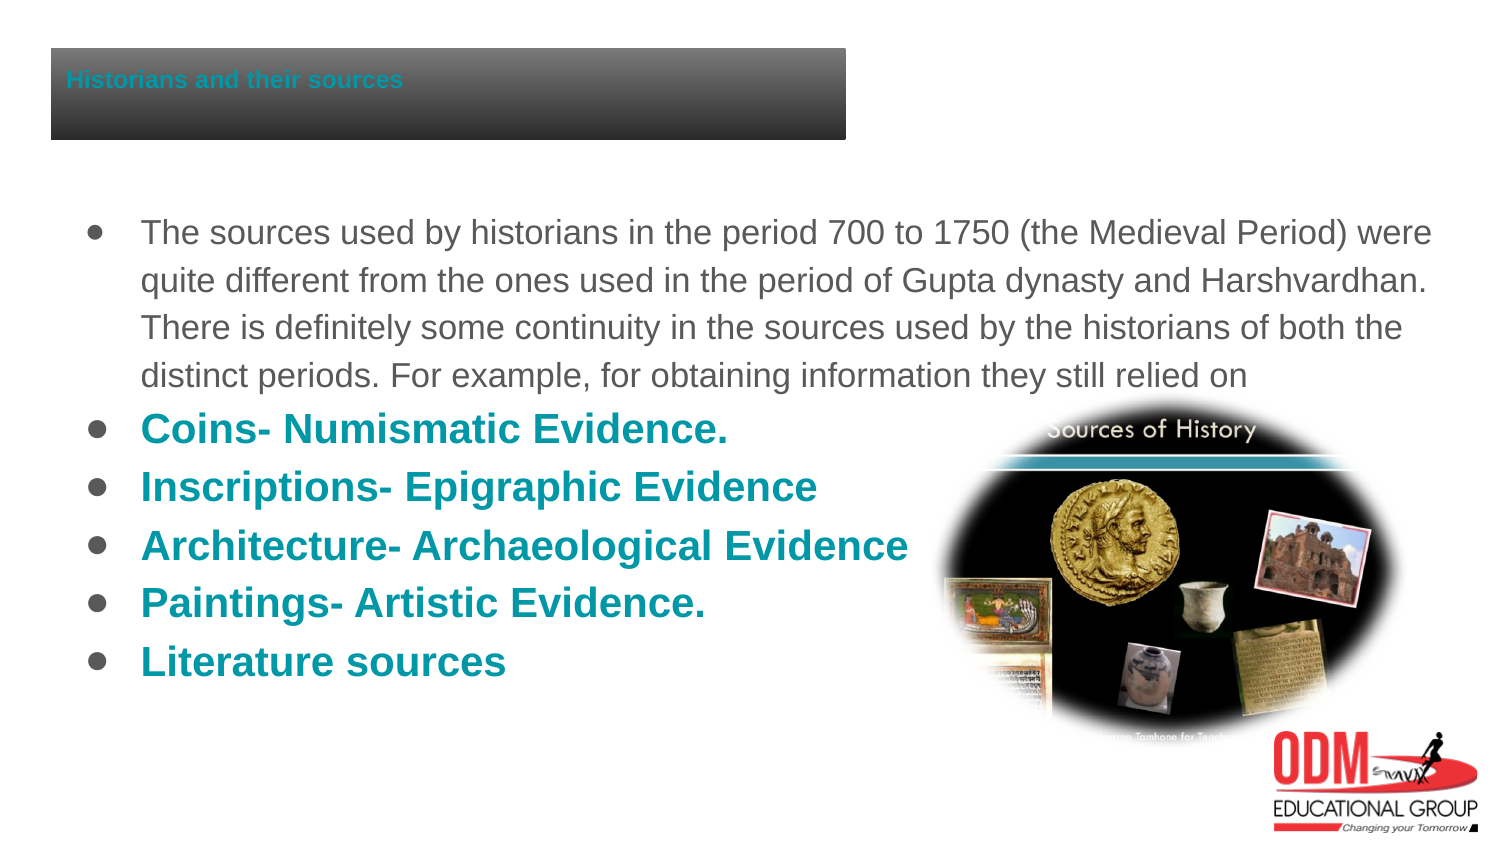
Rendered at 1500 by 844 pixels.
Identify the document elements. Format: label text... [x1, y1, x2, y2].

picture [928, 389, 1478, 833]
title Historians and their sources [51, 48, 846, 140]
list The sources used by historians in the period 700 to 1750 (the Medieval Period) were quite different from the ones used in the period of Gupta dynasty and Harshvardhan. There is definitely some continuity in the sources used by the historians of both the distinct periods. For example, for obtaining information they still relied on Coins- Numismatic Evidence. Inscriptions- Epigraphic Evidence Architecture- Archaeological Evidence Paintings- Artistic Evidence. Literature sources [51, 189, 1449, 750]
